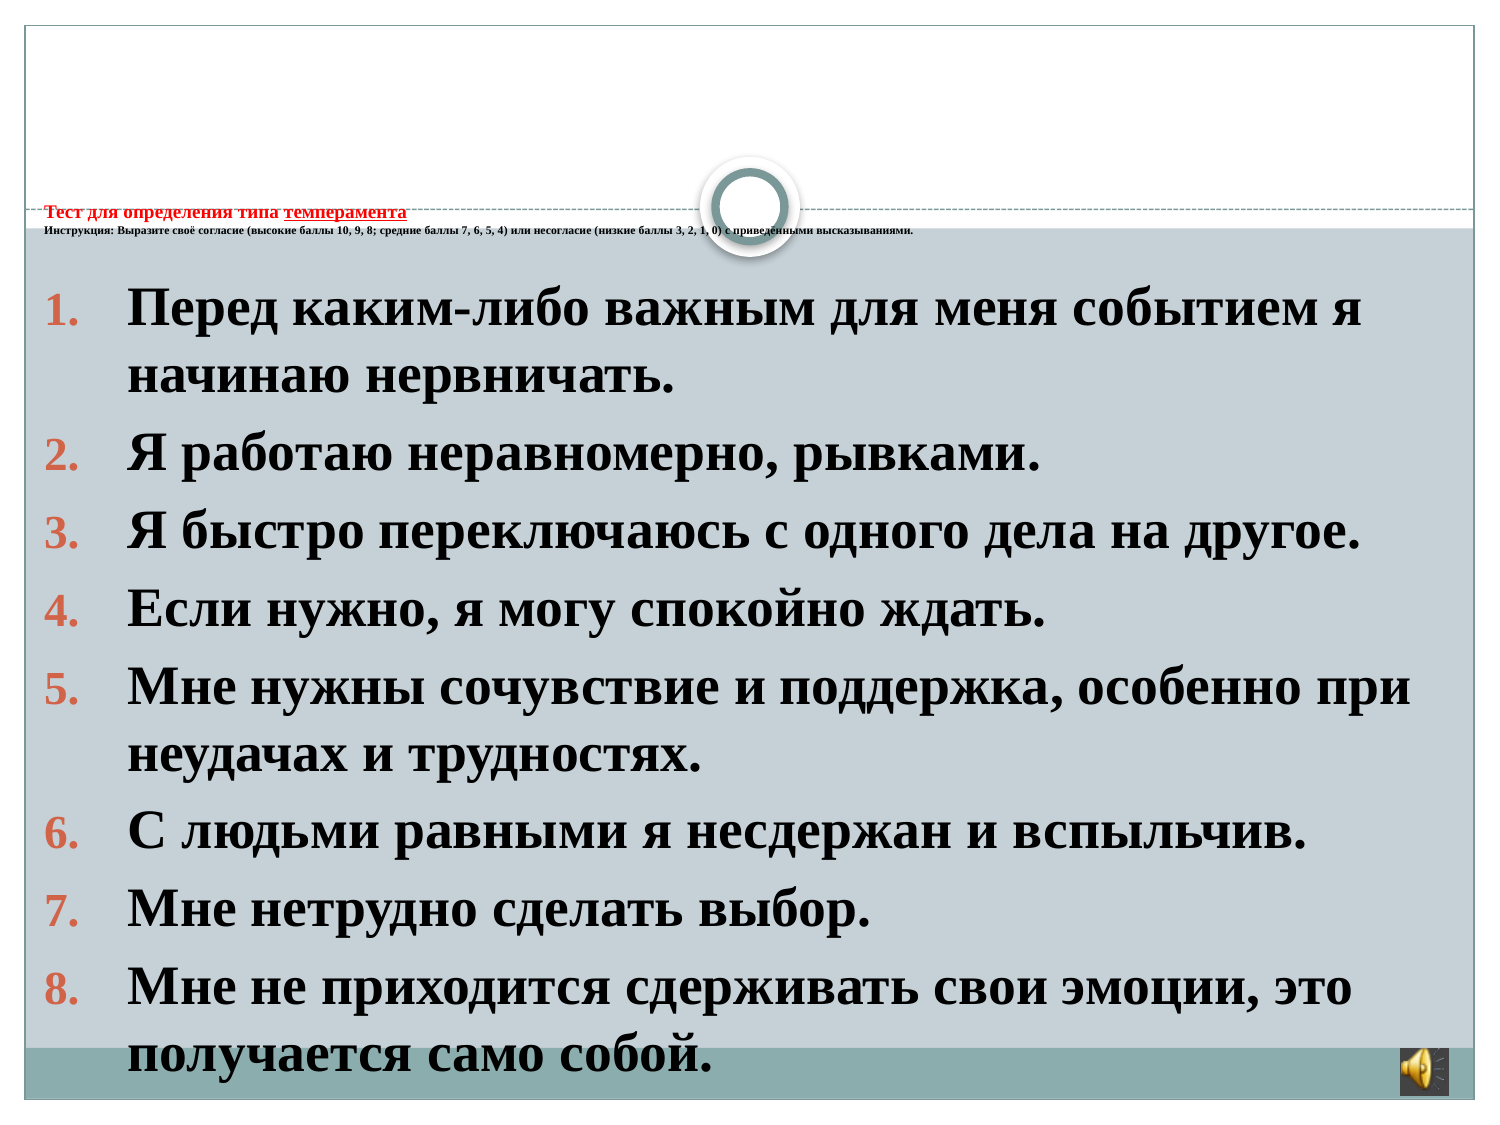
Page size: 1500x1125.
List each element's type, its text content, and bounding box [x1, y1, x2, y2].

list Перед каким-либо важным для меня событием я начинаю нервничать. Я работаю неравномерно, рывками. Я быстро переключаюсь с одного дела на другое. Если нужно, я могу спокойно ждать. Мне нужны сочувствие и поддержка, особенно при неудачах и трудностях. С людьми равными я несдержан и вспыльчив. Мне нетрудно сделать выбор. Мне не приходится сдерживать свои эмоции, это получается само собой. [29, 262, 1471, 1094]
title Тест для определения типа темперамента Инструкция: Выразите своё согласие (высокие баллы 10, 9, 8; средние баллы 7, 6, 5, 4) или несогласие (низкие баллы 3, 2, 1, 0) с приведёнными высказываниями. [29, 30, 1471, 262]
picture [1399, 1046, 1450, 1098]
